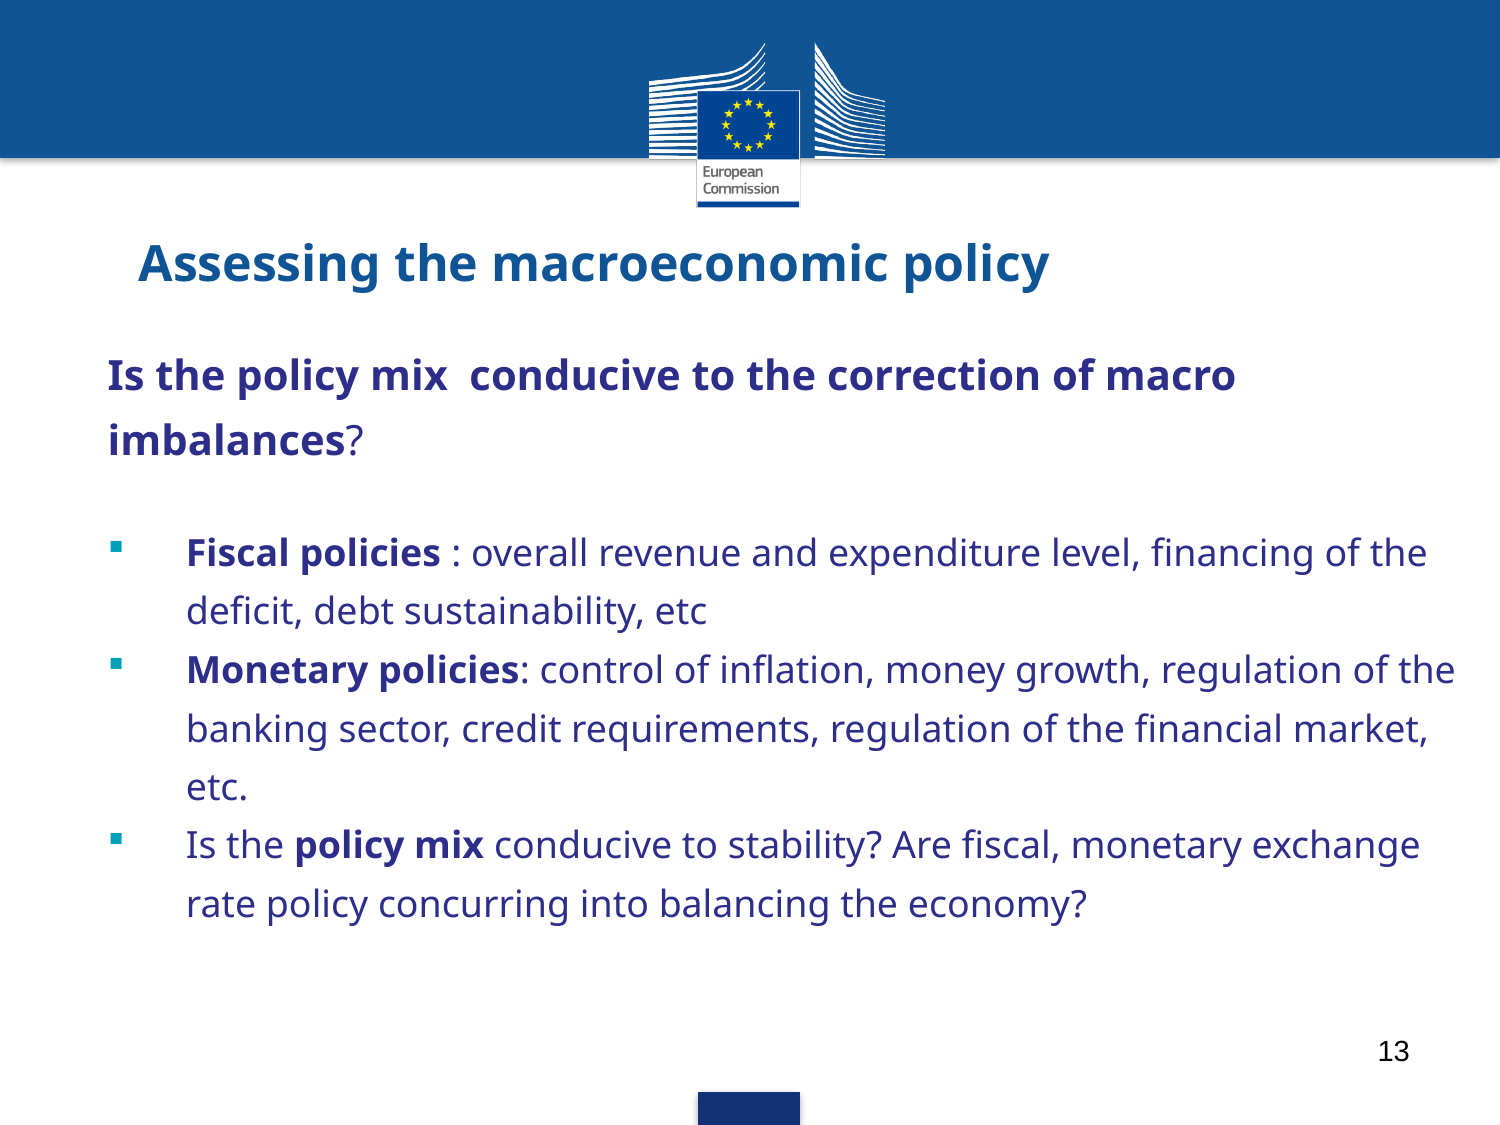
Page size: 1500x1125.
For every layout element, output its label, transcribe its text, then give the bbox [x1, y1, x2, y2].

picture [649, 42, 885, 208]
slide_number 13 [1074, 1024, 1425, 1103]
title Assessing the macroeconomic policy [64, 219, 1416, 303]
list Is the policy mix conducive to the correction of macro imbalances? Fiscal policies : overall revenue and expenditure level, financing of the deficit, debt sustainability, etc Monetary policies: control of inflation, money growth, regulation of the banking sector, credit requirements, regulation of the financial market, etc. Is the policy mix conducive to stability? Are fiscal, monetary exchange rate policy concurring into balancing the economy? [17, 326, 1483, 1059]
